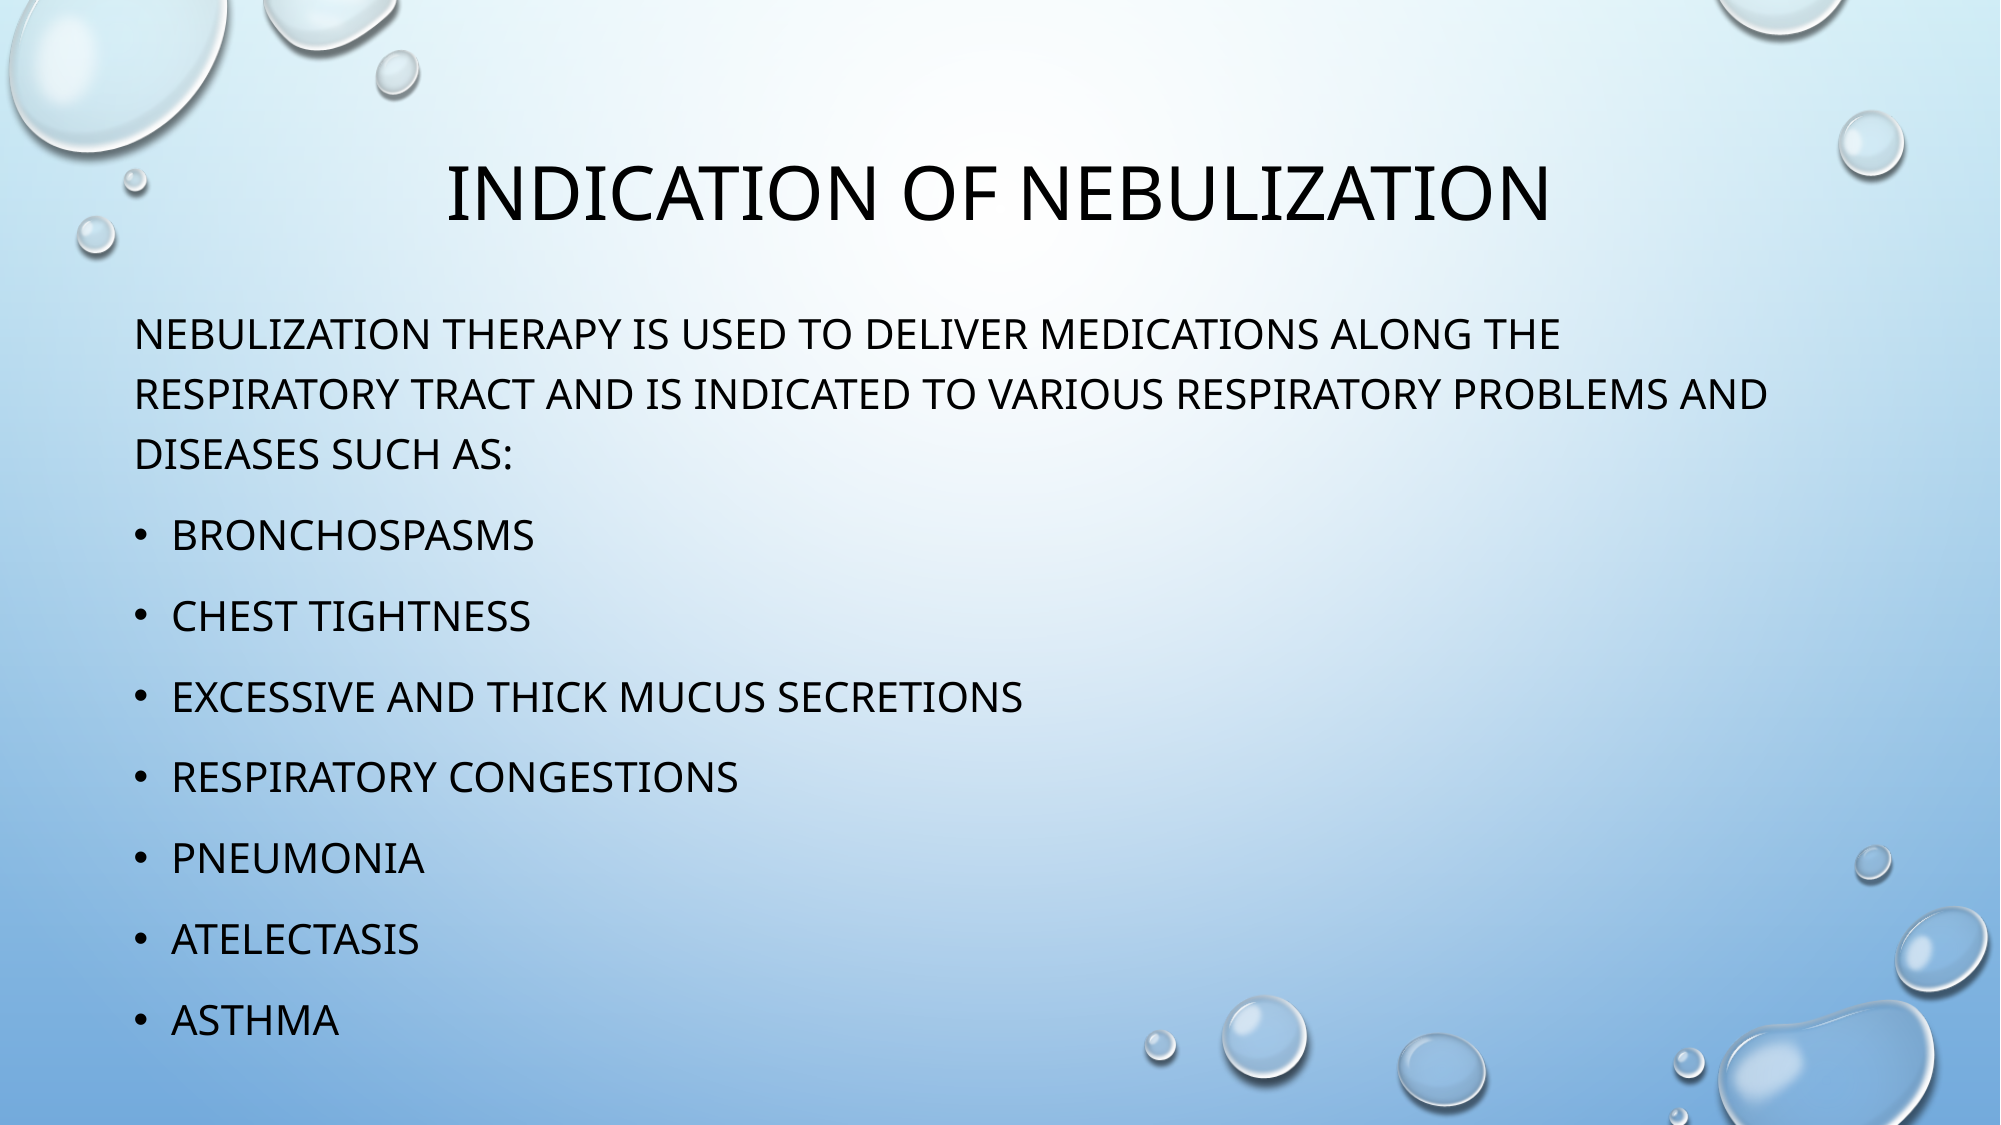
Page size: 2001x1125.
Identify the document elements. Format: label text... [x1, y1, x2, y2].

list Nebulization therapy is used to deliver medications along the respiratory tract and is indicated to various respiratory problems and diseases such as: Bronchospasms Chest tightness Excessive and thick mucus secretions Respiratory congestions Pneumonia Atelectasis Asthma [118, 290, 1819, 1097]
title Indication of Nebulization [150, 101, 1850, 291]
picture [0, 0, 2000, 1125]
